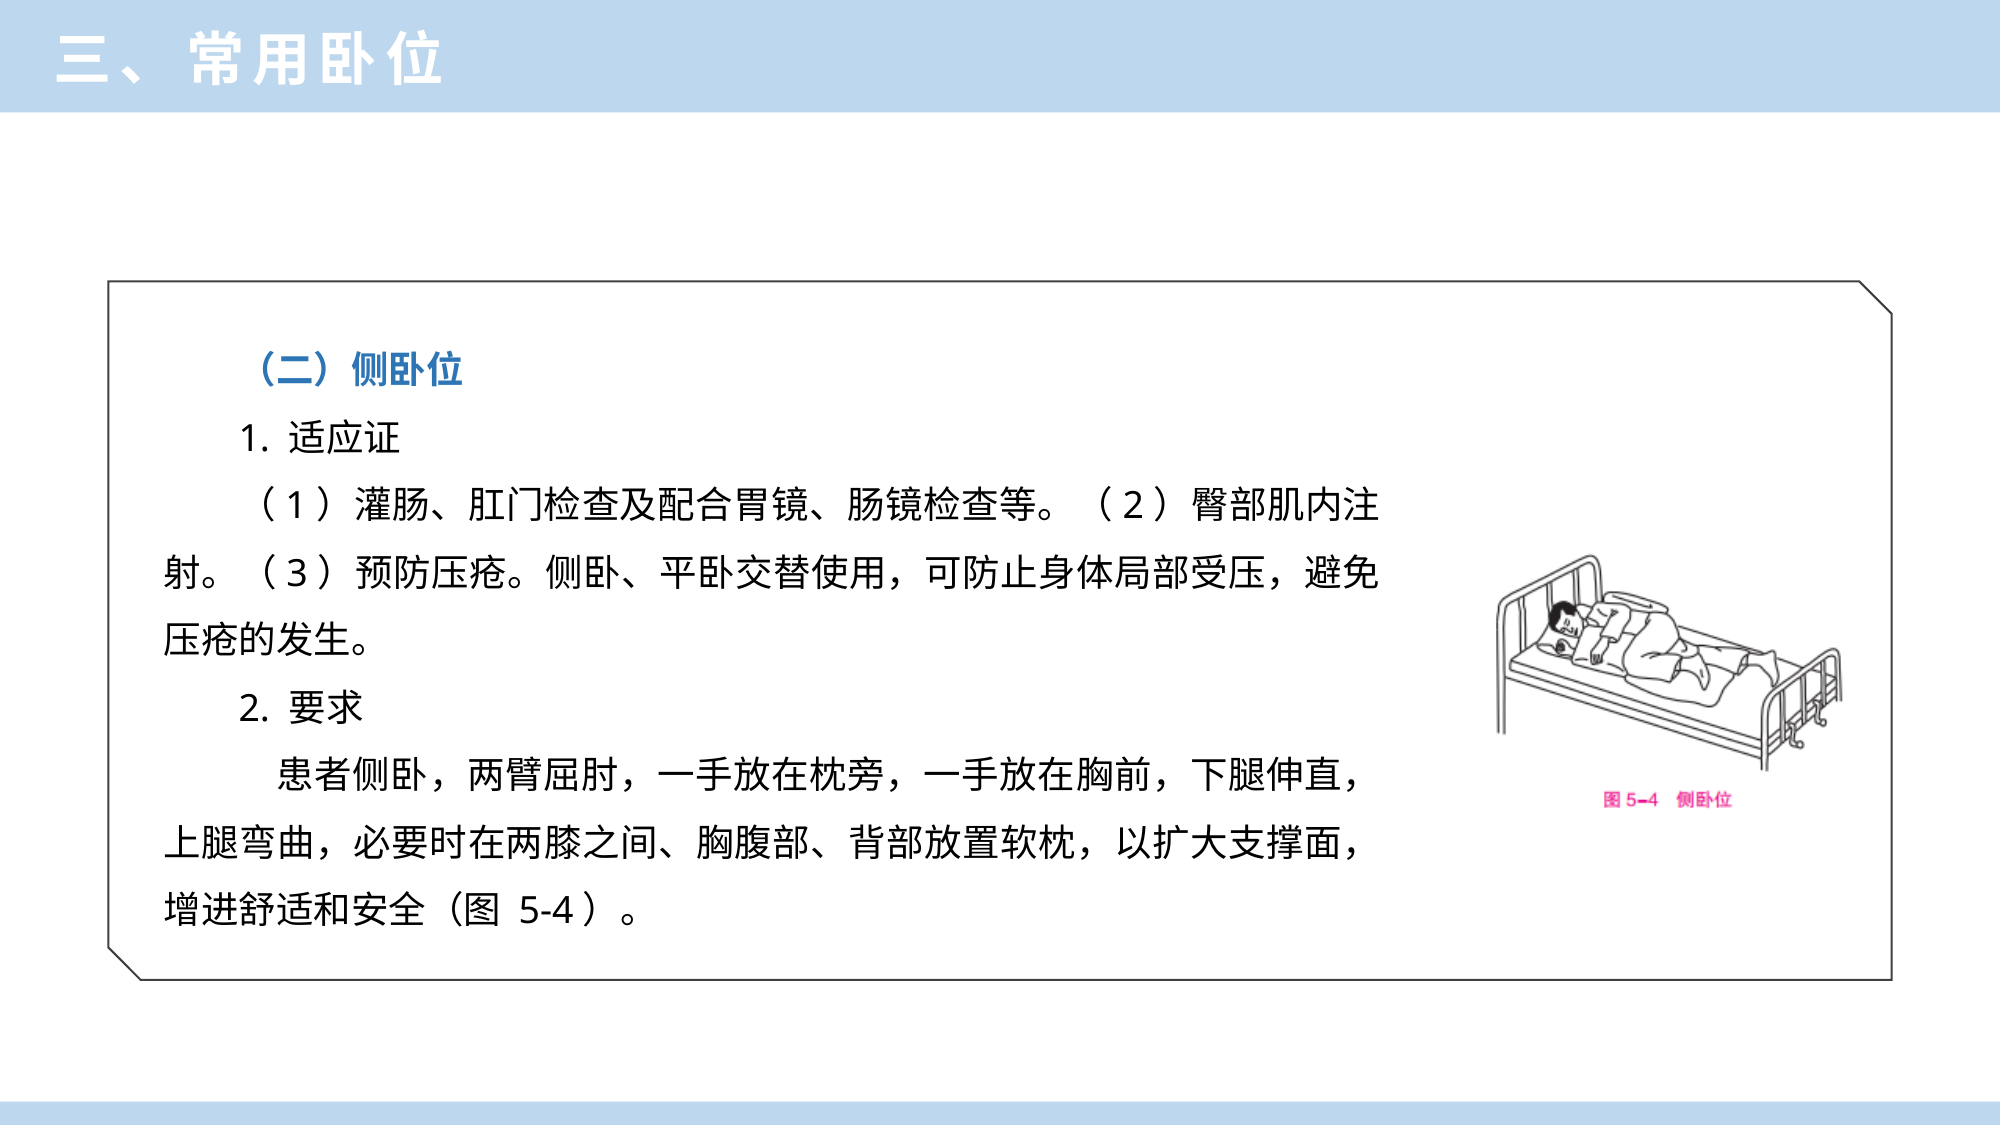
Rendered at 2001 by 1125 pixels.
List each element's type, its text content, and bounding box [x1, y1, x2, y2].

text_box [107, 280, 1893, 981]
text_box 三、常用卧位 [41, 16, 456, 98]
text_box （二）侧卧位 1. 适应证 （1）灌肠、肛门检查及配合胃镜、肠镜检查等。（2）臀部肌内注射。（3）预防压疮。侧卧、平卧交替使用，可防止身体局部受压，避免压疮的发生。 2. 要求 患者侧卧，两臂屈肘，一手放在枕旁，一手放在胸前，下腿伸直，上腿弯曲，必要时在两膝之间、胸腹部、背部放置软枕，以扩大支撑面，增进舒适和安全（图 5-4）。 [148, 316, 1396, 939]
picture [1434, 551, 1855, 822]
